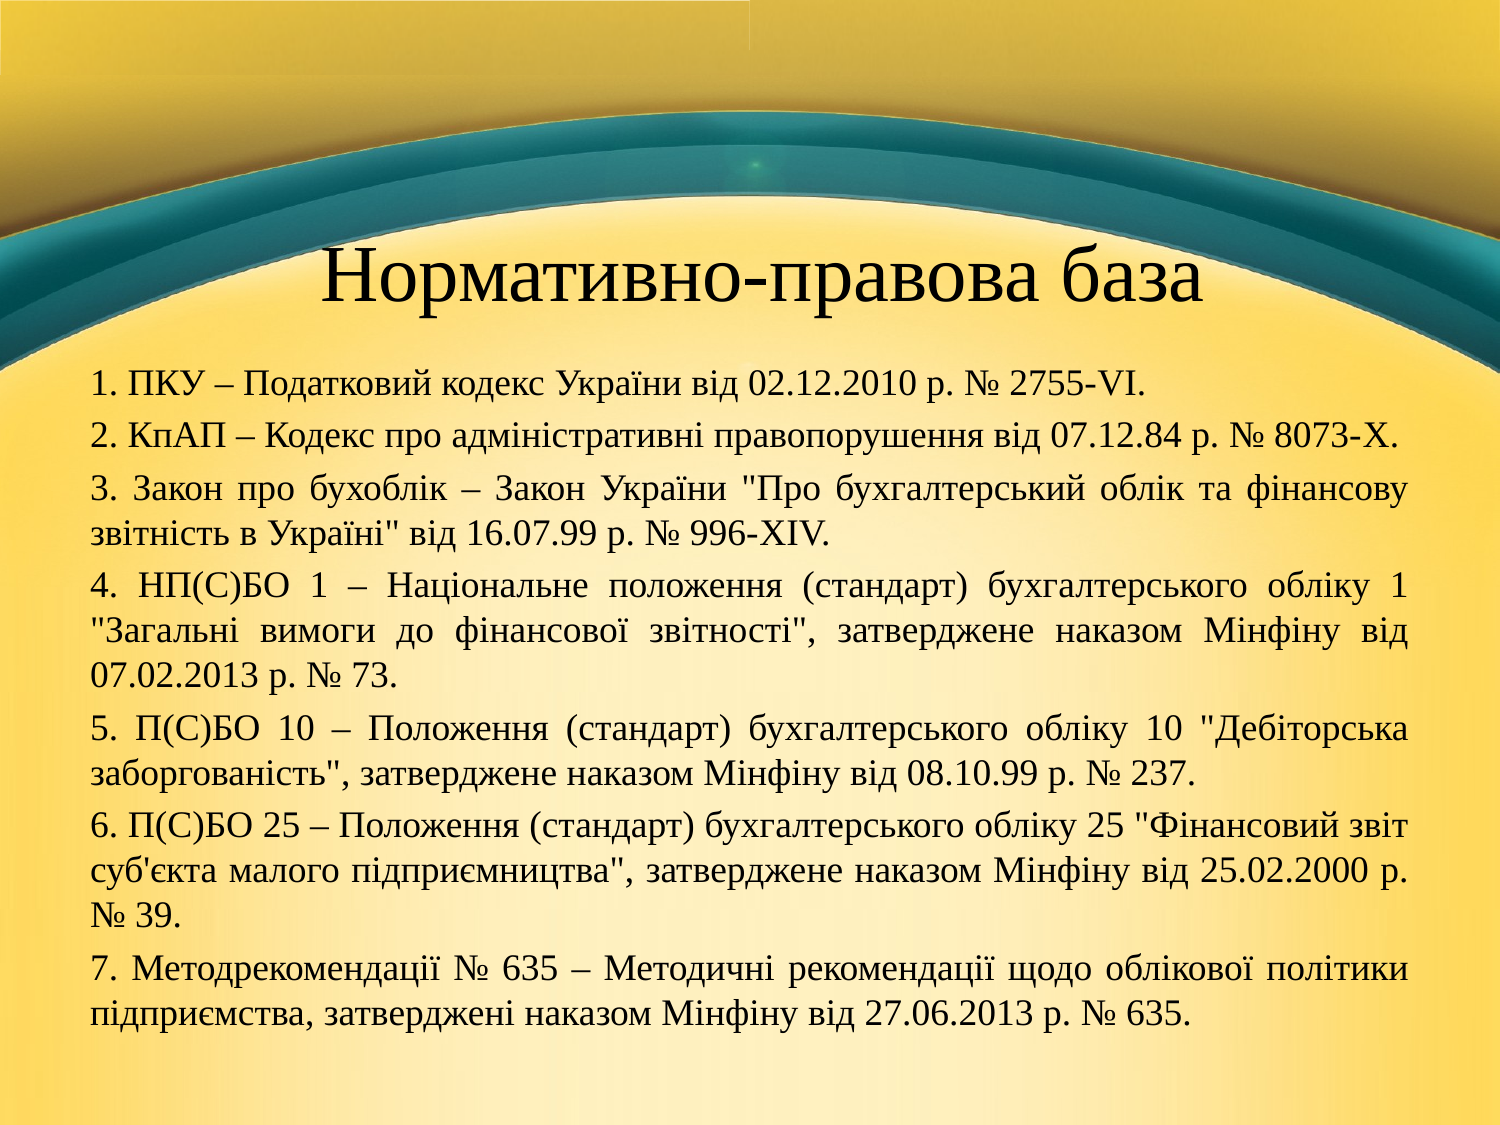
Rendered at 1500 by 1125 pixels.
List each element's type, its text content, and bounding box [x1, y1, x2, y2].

picture [0, 0, 1500, 1125]
list 1. ПКУ – Податковий кодекс України від 02.12.2010 р. № 2755-VI. 2. КпАП – Кодекс про адміністративні правопорушення від 07.12.84 р. № 8073-X. 3. Закон про бухоблік – Закон України "Про бухгалтерський облік та фінансову звітність в Україні" від 16.07.99 р. № 996-XIV. 4. НП(С)БО 1 – Національне положення (стандарт) бухгалтерського обліку 1 "Загальні вимоги до фінансової звітності", затверджене наказом Мінфіну від 07.02.2013 р. № 73. 5. П(С)БО 10 – Положення (стандарт) бухгалтерського обліку 10 "Дебіторська заборгованість", затверджене наказом Мінфіну від 08.10.99 р. № 237. 6. П(С)БО 25 – Положення (стандарт) бухгалтерського обліку 25 "Фінансовий звіт суб'єкта малого підприємництва", затверджене наказом Мінфіну від 25.02.2000 р. № 39. 7. Методрекомендації № 635 – Методичні рекомендації щодо облікової політики підприємства, затверджені наказом Мінфіну від 27.06.2013 р. № 635. [75, 350, 1425, 1125]
title Нормативно-правова база [162, 212, 1363, 325]
